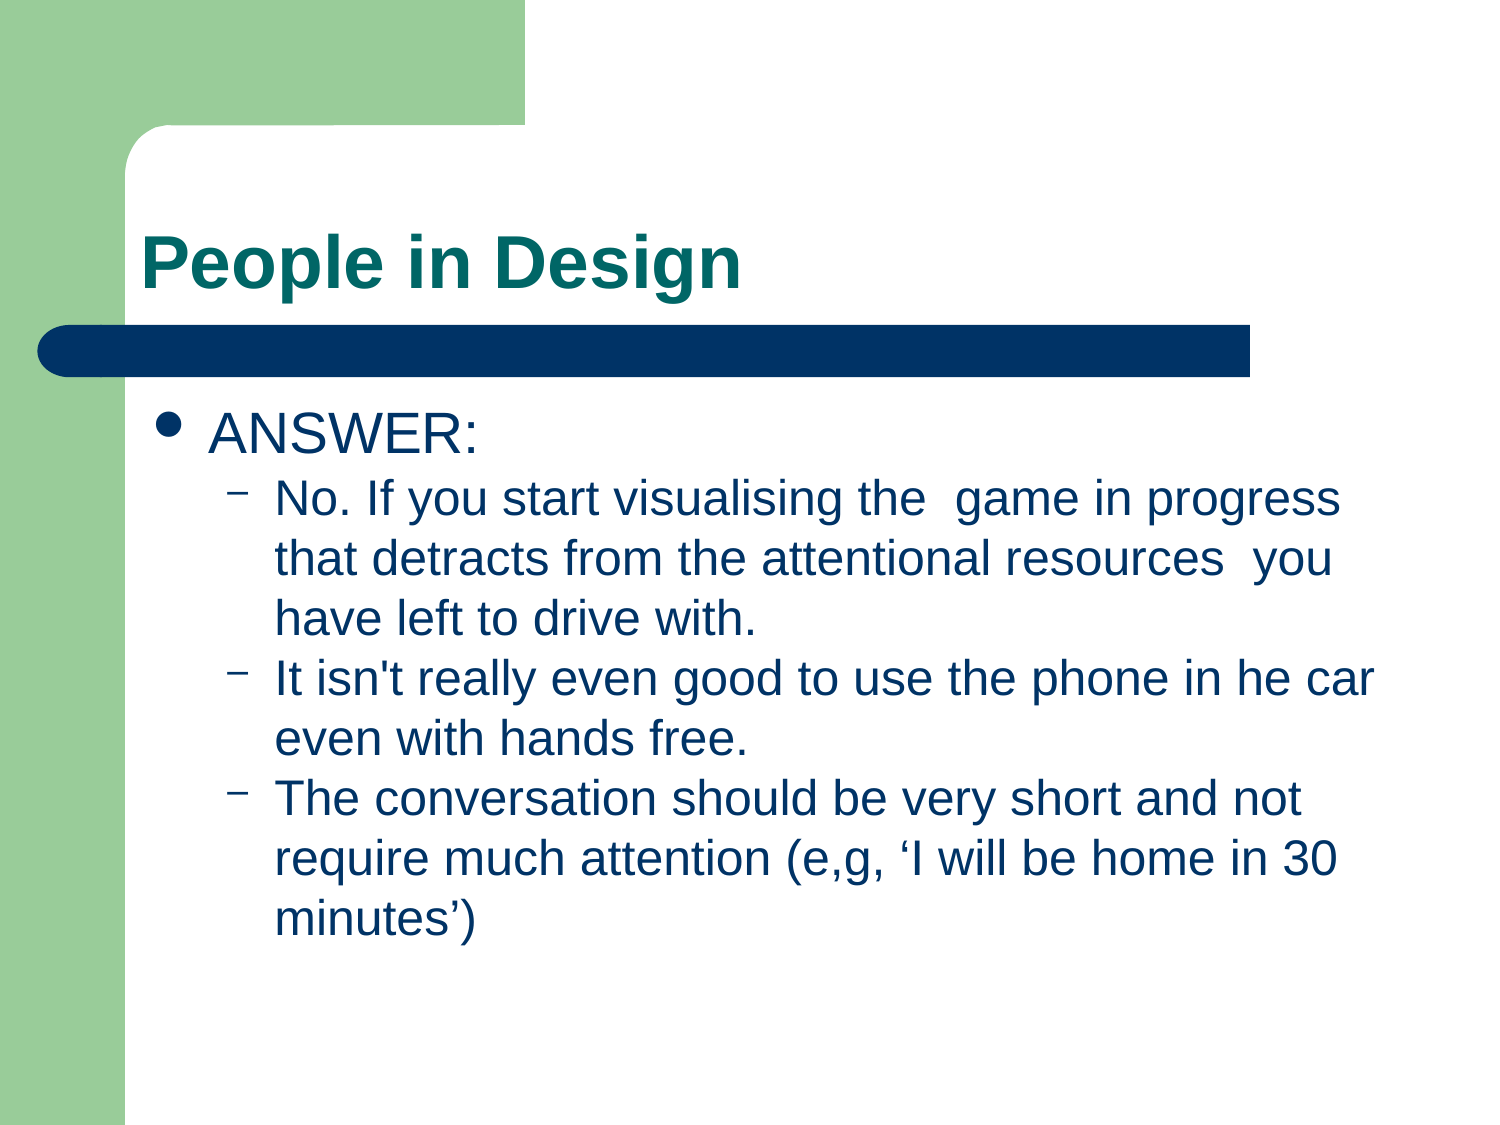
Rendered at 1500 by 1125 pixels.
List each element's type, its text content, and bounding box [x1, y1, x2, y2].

title People in Design [124, 124, 1426, 313]
list ANSWER: No. If you start visualising the game in progress that detracts from the attentional resources you have left to drive with. It isn't really even good to use the phone in he car even with hands free. The conversation should be very short and not require much attention (e,g, ‘I will be home in 30 minutes’) [137, 387, 1400, 999]
